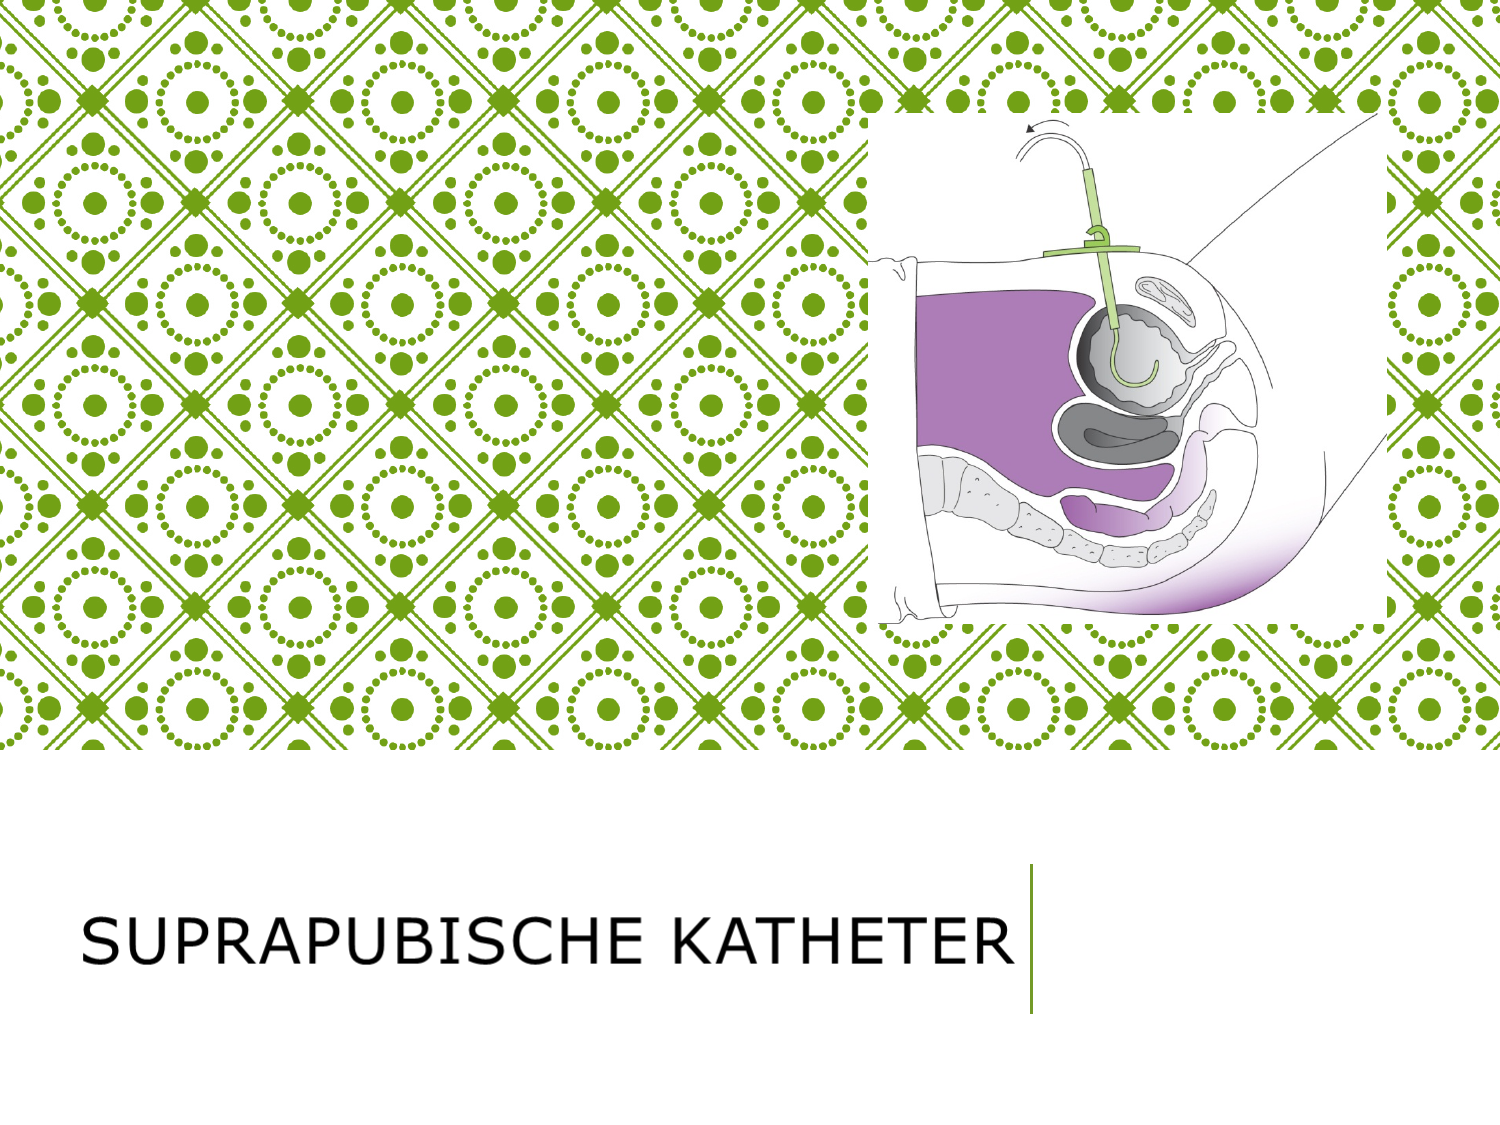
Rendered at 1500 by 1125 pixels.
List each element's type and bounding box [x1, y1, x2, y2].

picture [41, 881, 1055, 1015]
picture [867, 113, 1387, 625]
